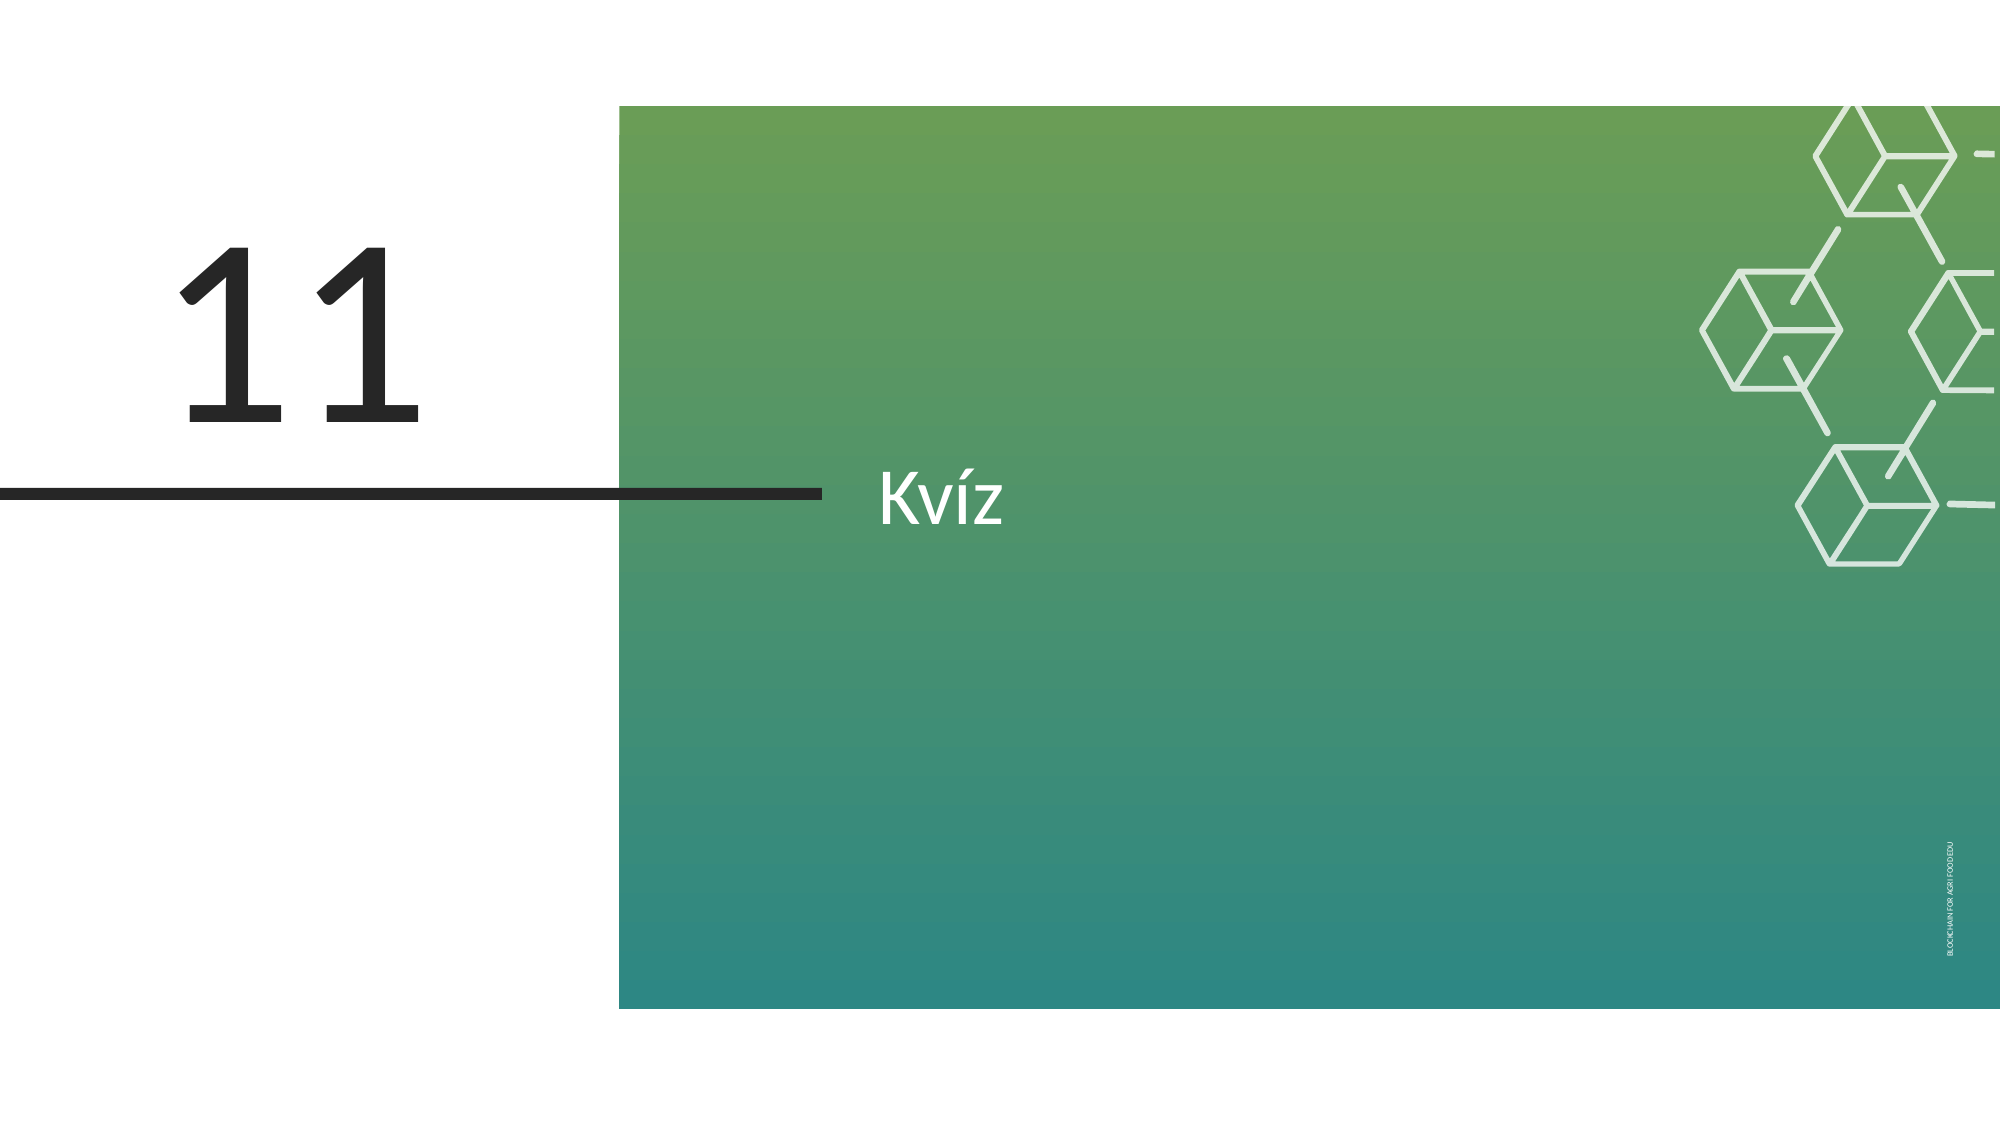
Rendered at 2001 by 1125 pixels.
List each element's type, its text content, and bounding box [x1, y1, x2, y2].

list 11 [141, 180, 481, 277]
list Kvíz [864, 446, 1709, 899]
